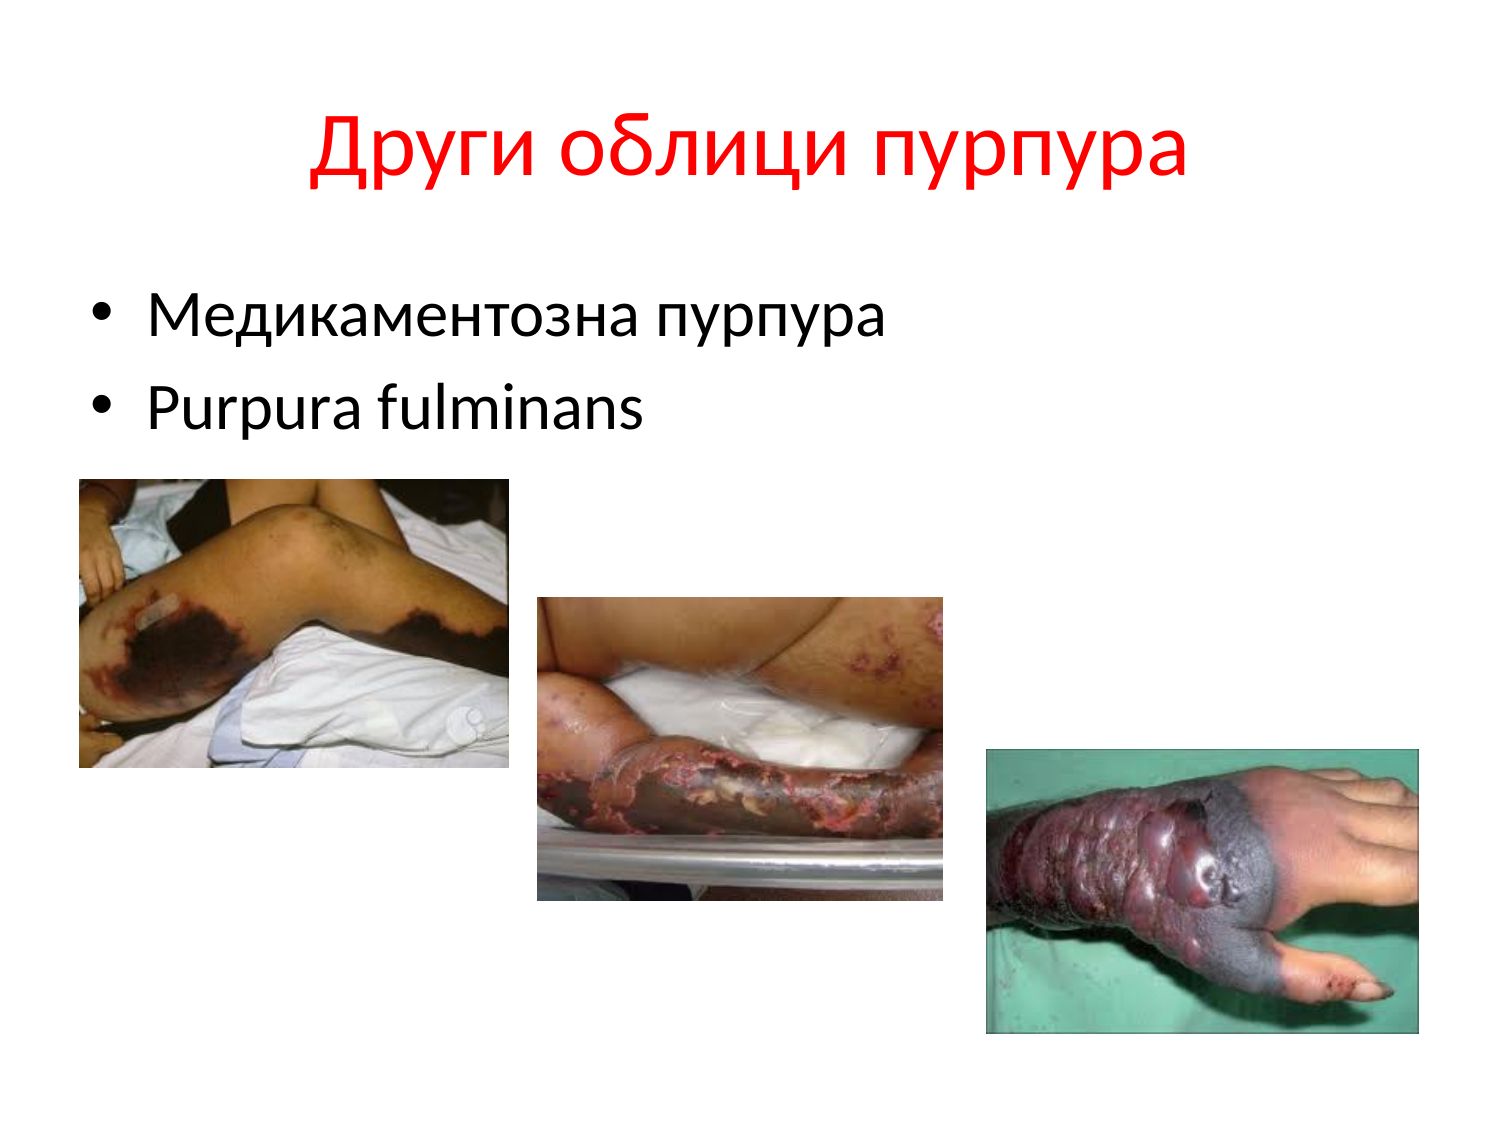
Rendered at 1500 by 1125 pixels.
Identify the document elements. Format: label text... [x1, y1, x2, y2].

title Други облици пурпура [75, 45, 1425, 233]
picture [537, 597, 943, 902]
picture [79, 479, 509, 768]
list Медикаментозна пурпура Purpura fulminans [75, 262, 1425, 1005]
picture [985, 749, 1420, 1035]
